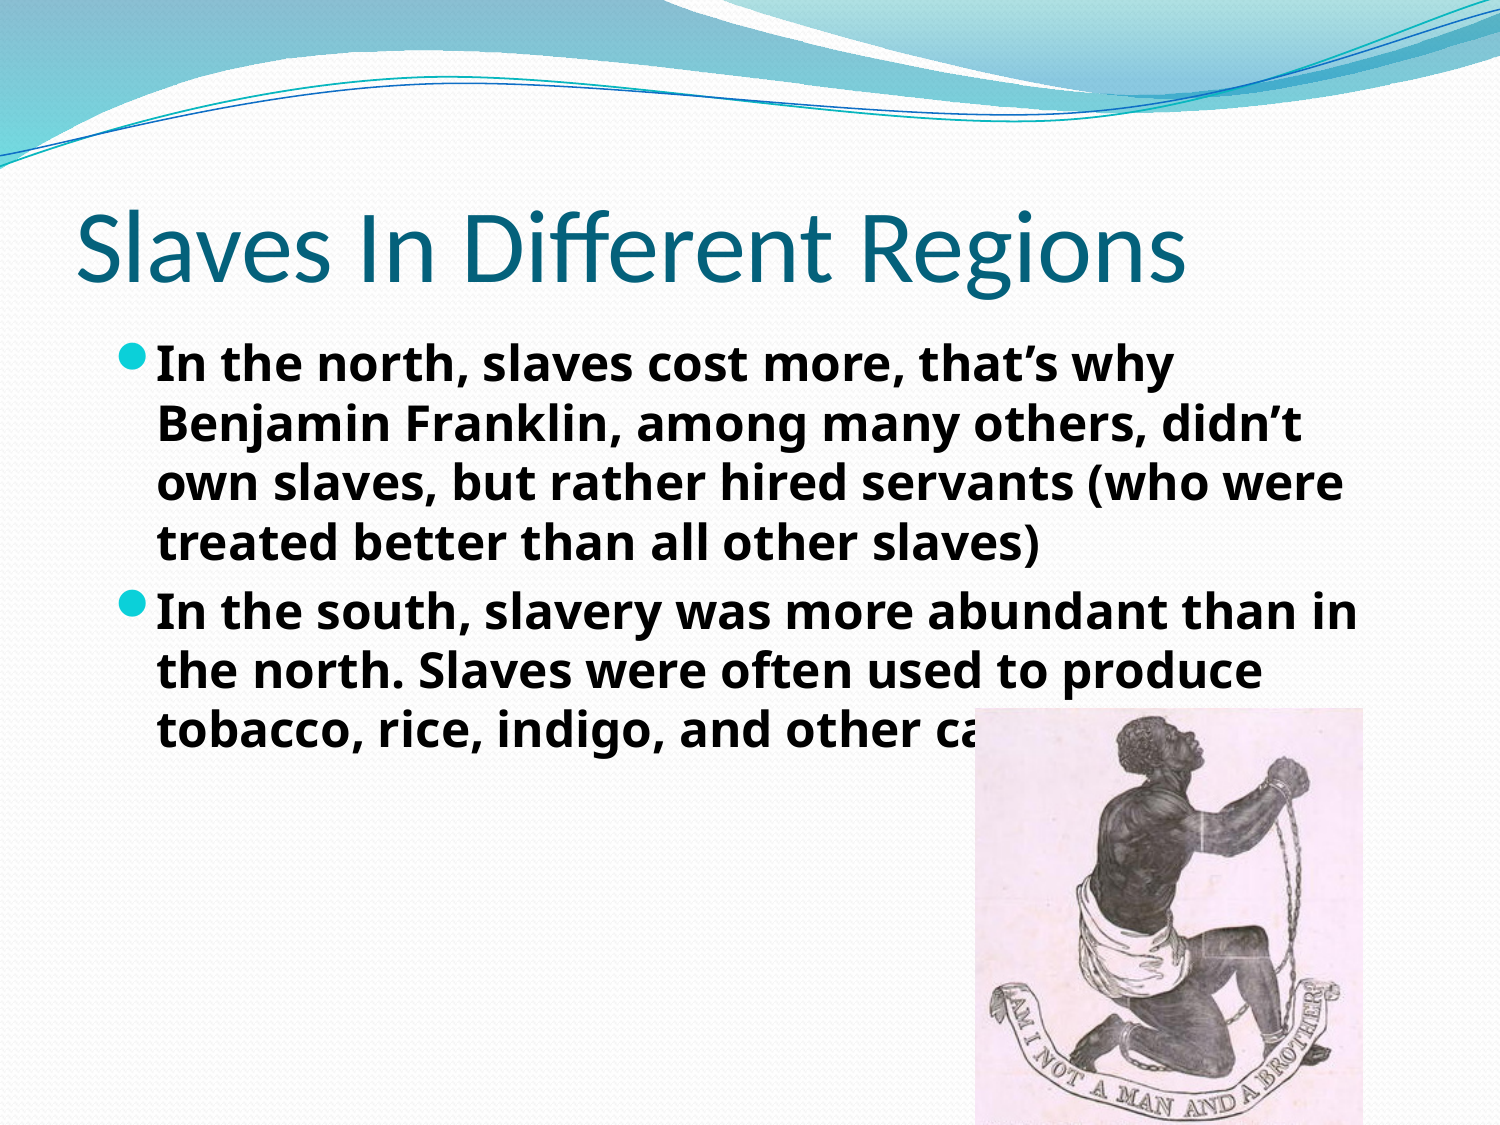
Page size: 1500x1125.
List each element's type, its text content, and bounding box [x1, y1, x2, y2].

title Slaves In Different Regions [75, 115, 1425, 303]
picture [974, 707, 1363, 1125]
list In the north, slaves cost more, that’s why Benjamin Franklin, among many others, didn’t own slaves, but rather hired servants (who were treated better than all other slaves) In the south, slavery was more abundant than in the north. Slaves were often used to produce tobacco, rice, indigo, and other cash crops [99, 324, 1388, 775]
